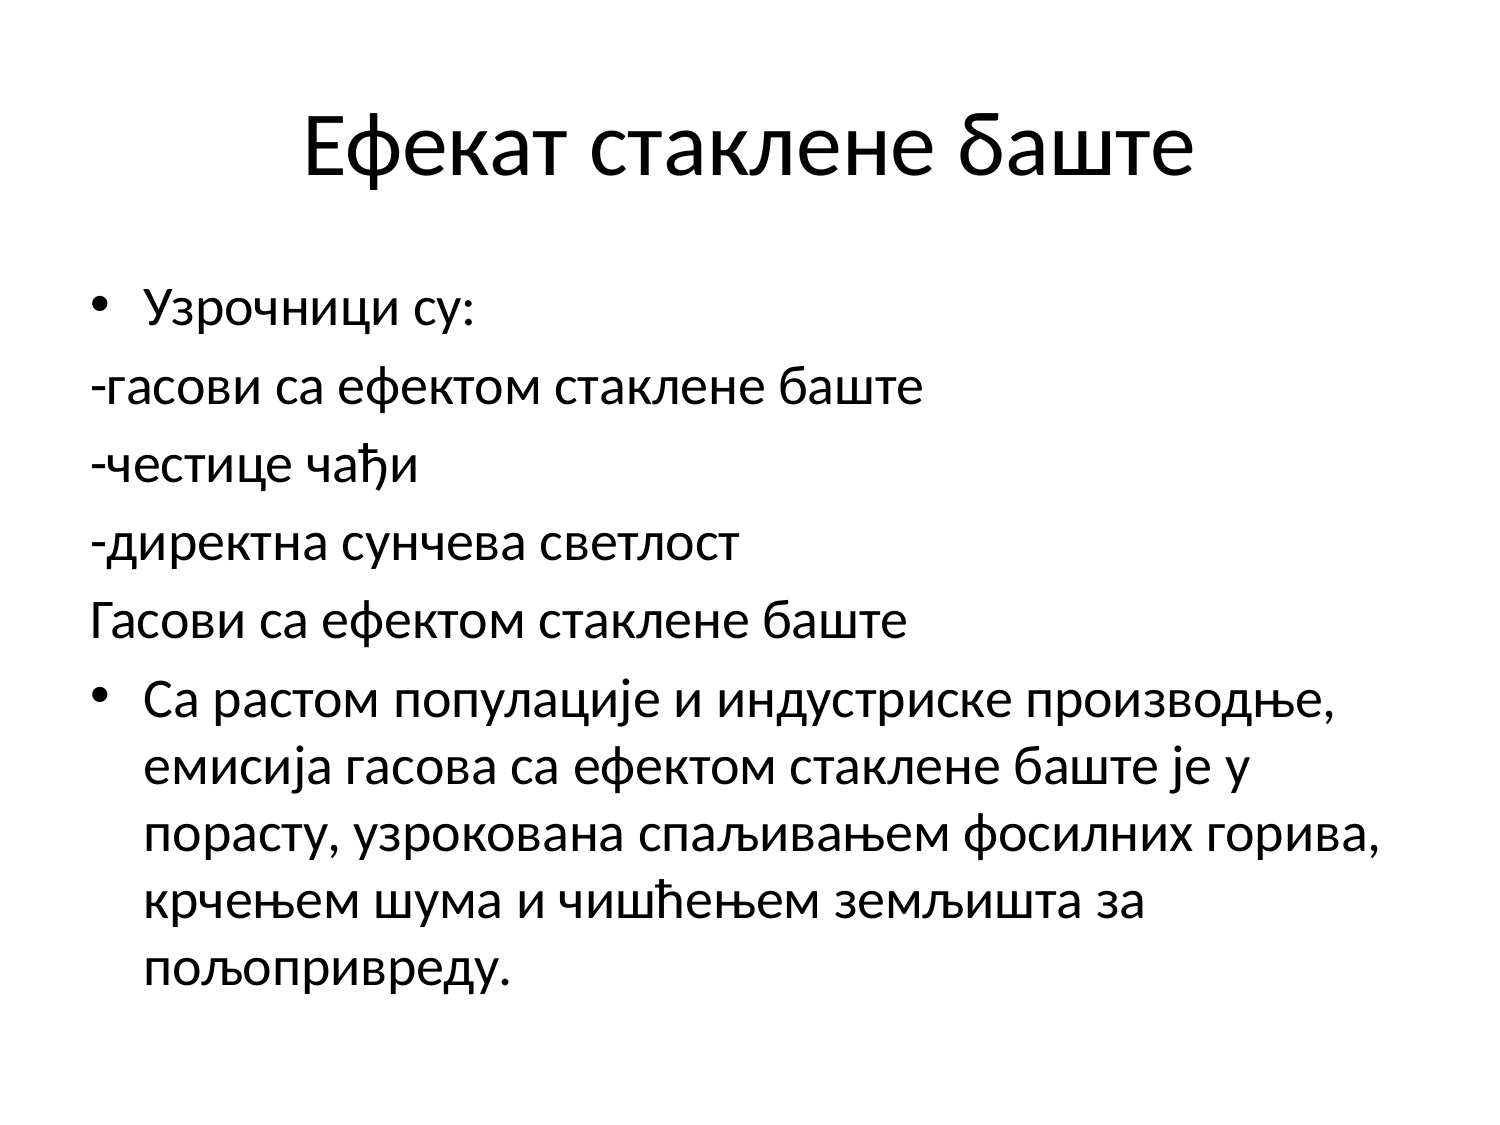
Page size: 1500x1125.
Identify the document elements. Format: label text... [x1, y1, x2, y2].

list Узрочници су: -гасови са ефектом стаклене баште -честице чађи -директна сунчева светлост Гасови са ефектом стаклене баште Са растом популације и индустриске производње, емисија гасова са ефектом стаклене баште је у порасту, узрокована спаљивањем фосилних горива, крчењем шума и чишћењем земљишта за пољопривреду. [75, 262, 1425, 1005]
title Ефекат стаклене баште [75, 45, 1425, 233]
